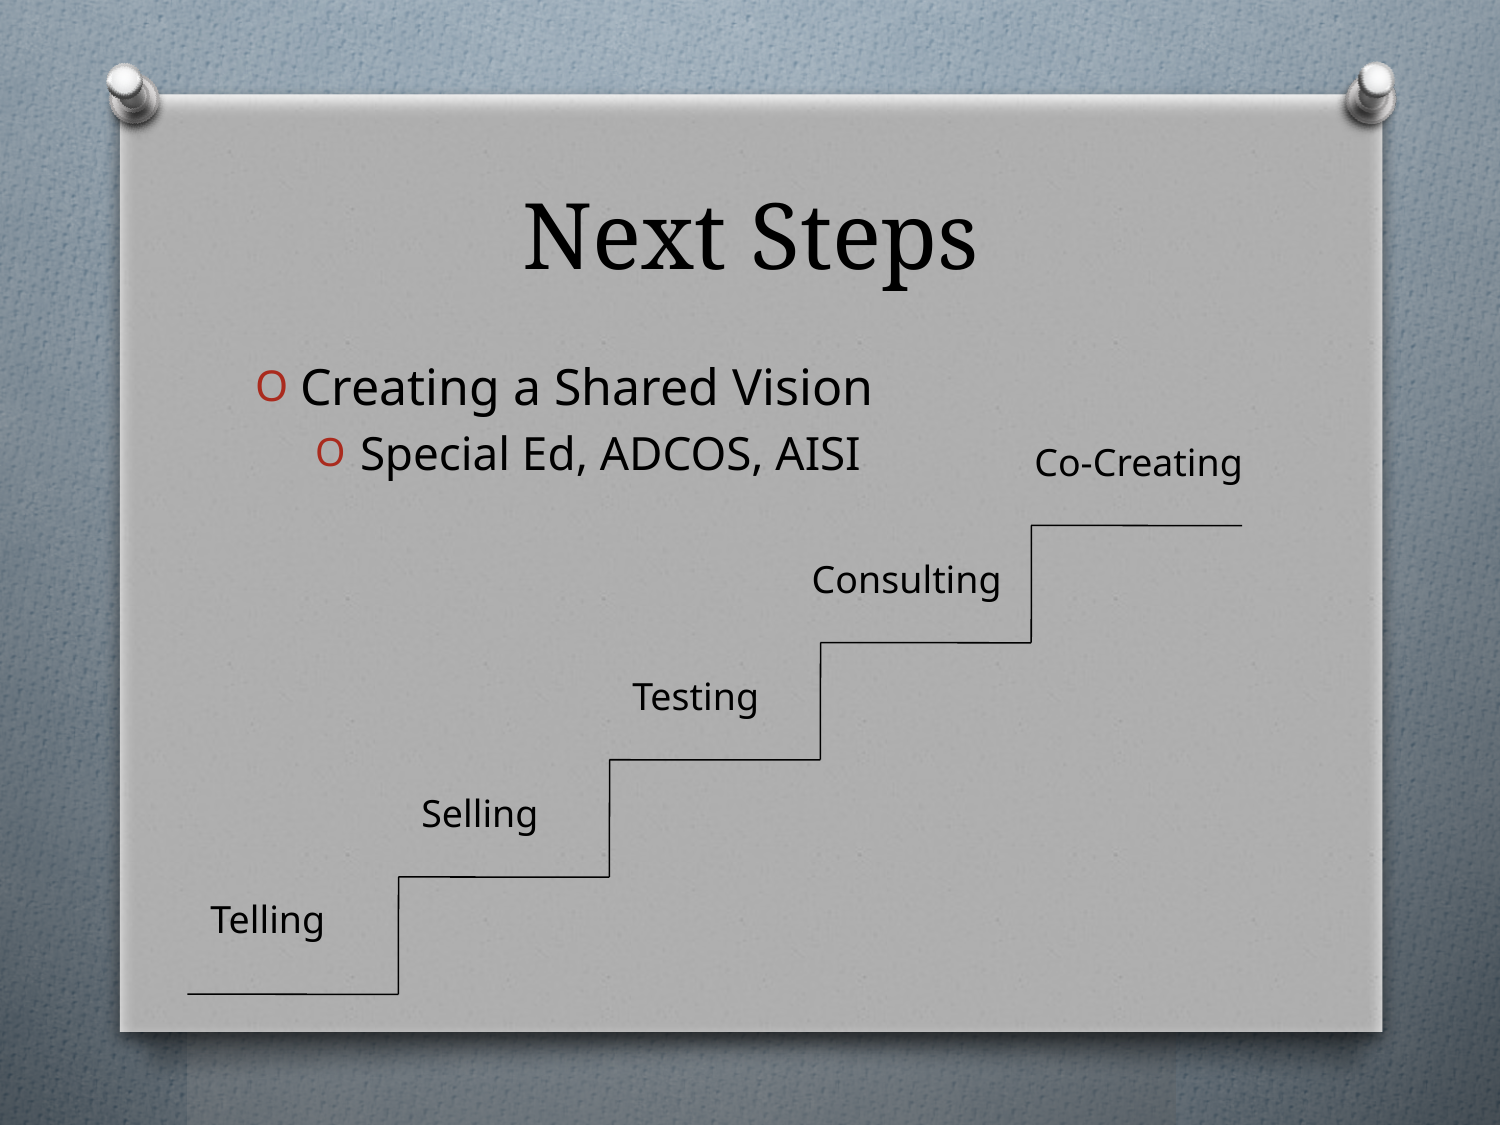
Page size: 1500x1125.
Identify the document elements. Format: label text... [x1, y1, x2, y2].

text_box Selling [406, 783, 583, 843]
text_box Testing [617, 665, 794, 726]
picture [1317, 35, 1439, 156]
text_box Co-Creating [1019, 431, 1301, 492]
picture [75, 29, 198, 153]
text_box Telling [195, 888, 372, 949]
title Next Steps [179, 134, 1323, 332]
list Creating a Shared Vision Special Ed, ADCOS, AISI [240, 347, 1257, 939]
text_box Consulting [796, 548, 1020, 609]
